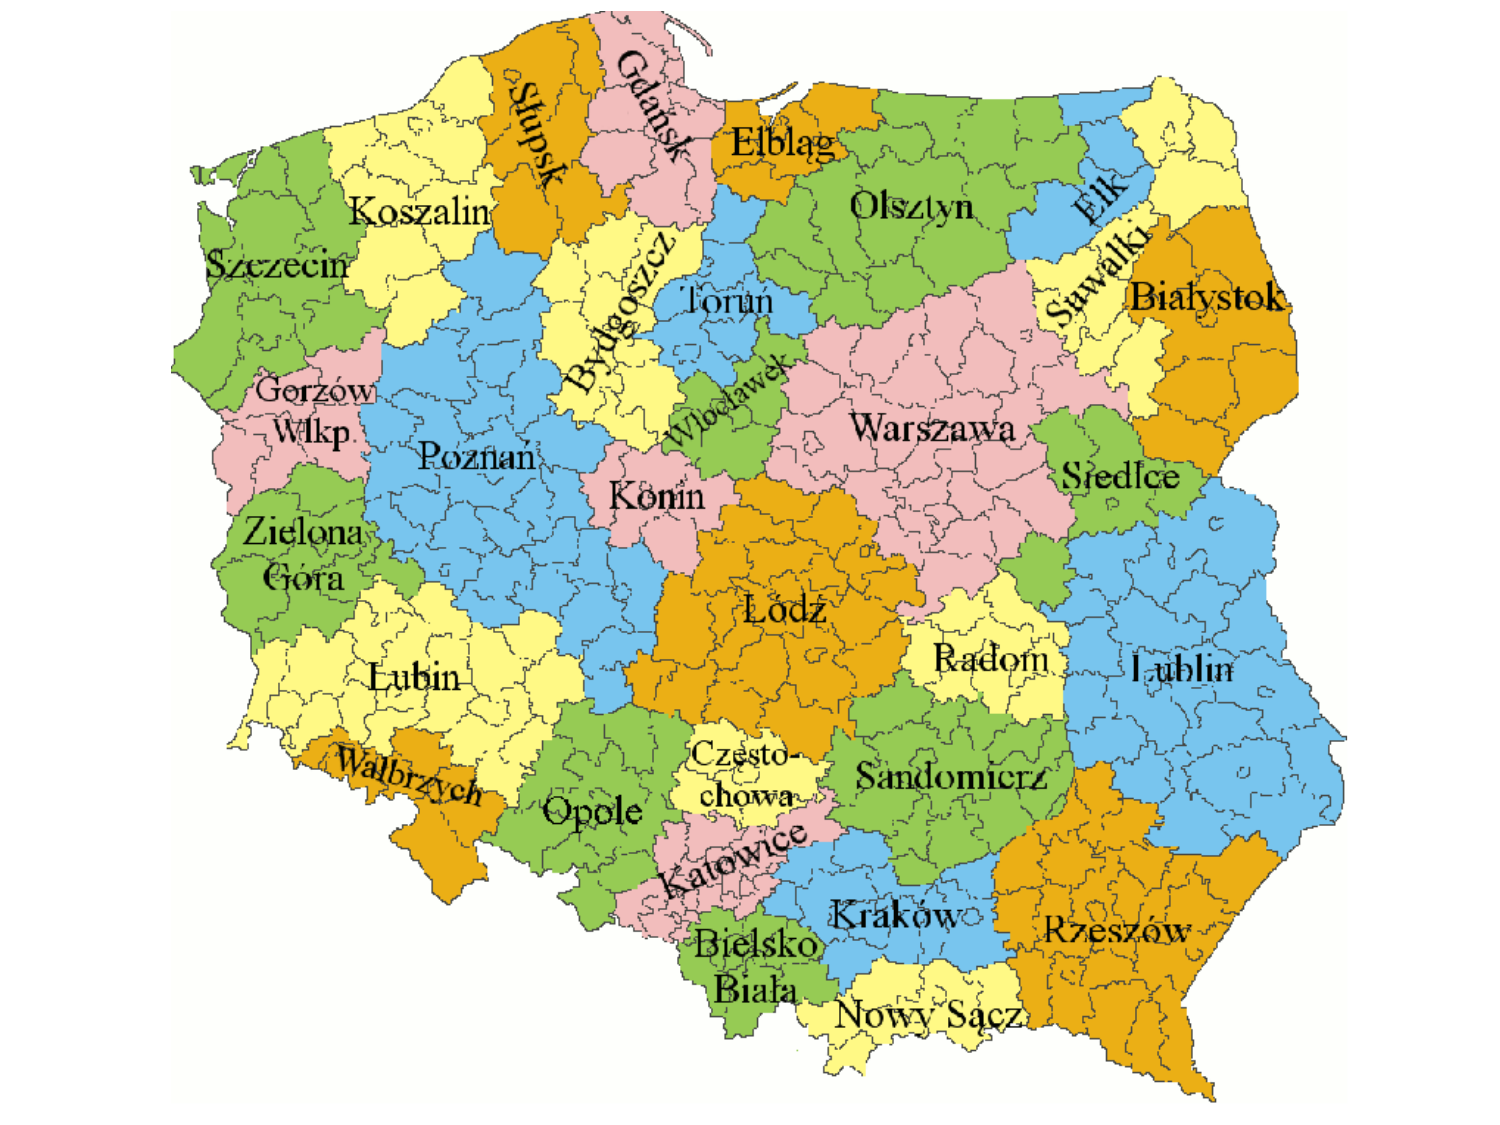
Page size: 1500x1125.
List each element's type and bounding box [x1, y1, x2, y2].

picture [170, 11, 1350, 1107]
